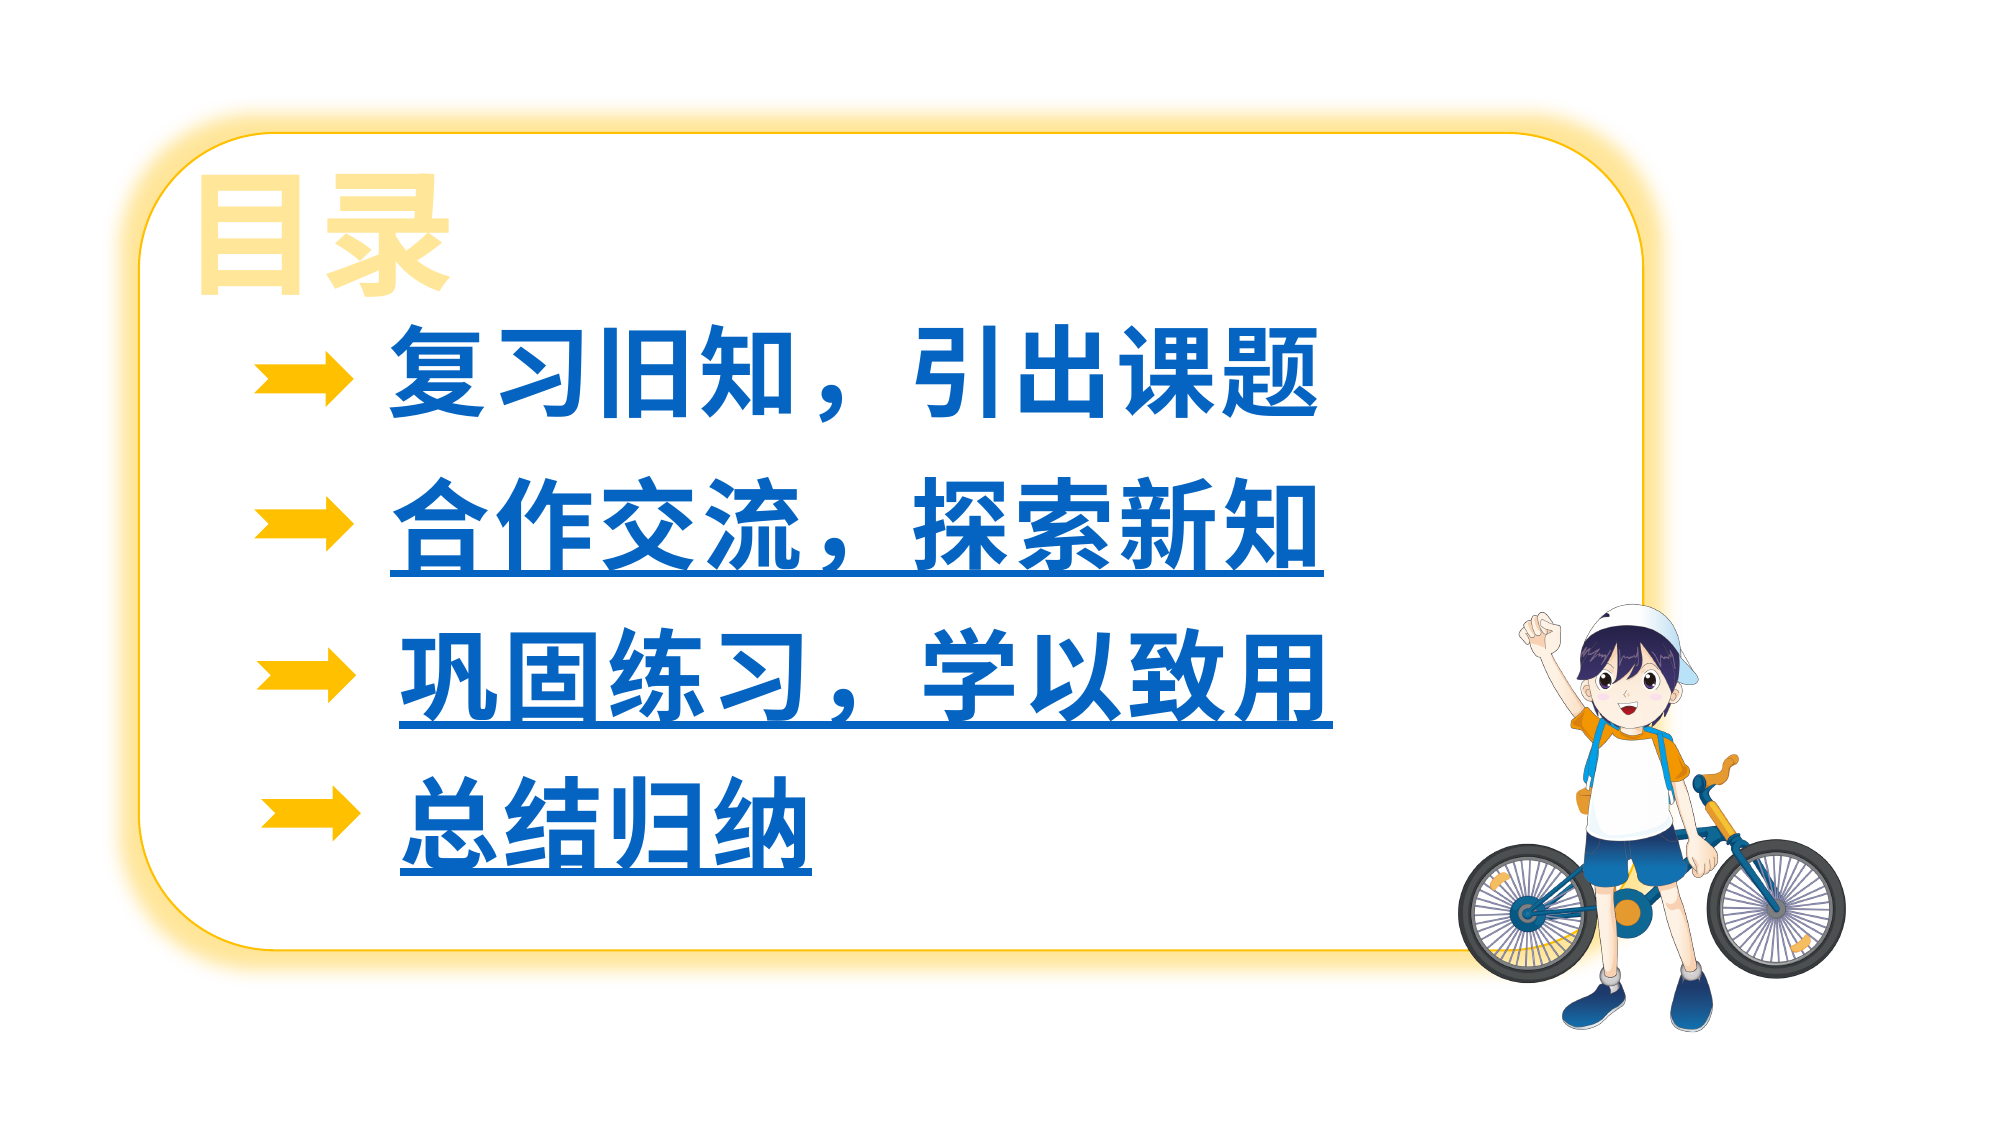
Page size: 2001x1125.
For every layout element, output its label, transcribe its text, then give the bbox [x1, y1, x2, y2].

title 复习旧知，引出课题 [372, 311, 1379, 452]
text_box [246, 343, 359, 415]
text_box 目录 [167, 139, 473, 320]
text_box [248, 639, 361, 712]
text_box 巩固练习，学以致用 [384, 606, 1348, 766]
text_box [253, 777, 366, 850]
text_box [137, 131, 1645, 952]
picture [1423, 579, 1873, 1057]
text_box [246, 488, 359, 560]
text_box 总结归纳 [385, 753, 828, 914]
text_box 合作交流，探索新知 [375, 455, 1339, 615]
